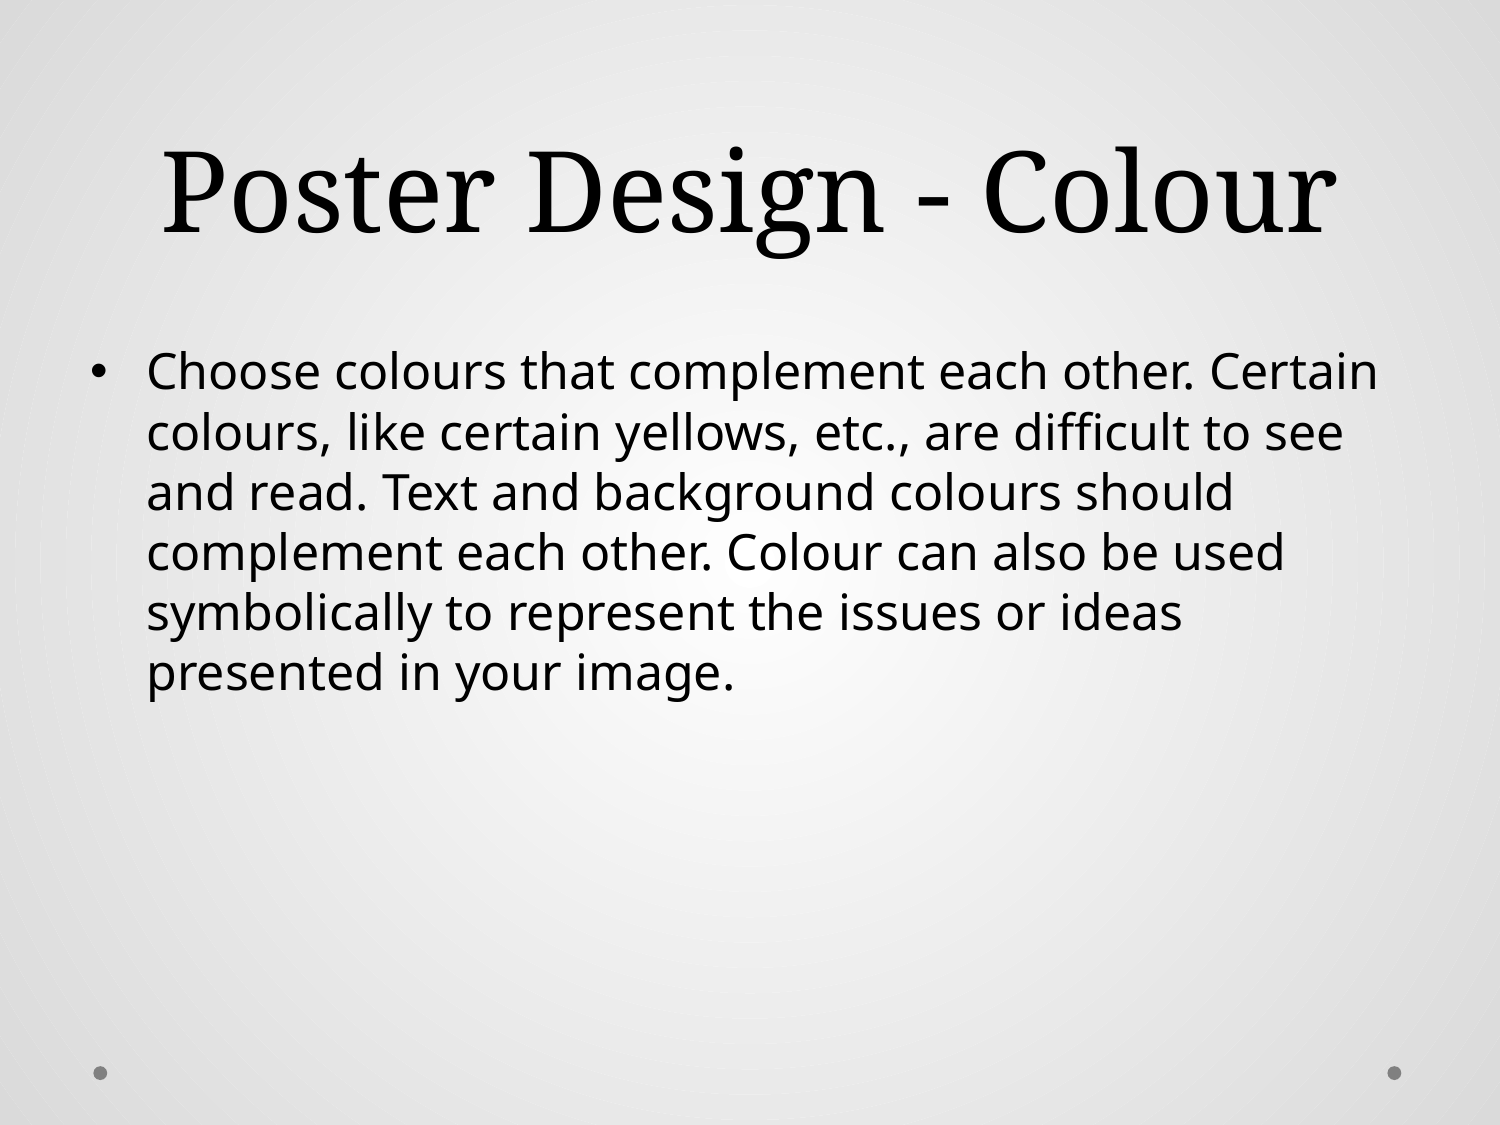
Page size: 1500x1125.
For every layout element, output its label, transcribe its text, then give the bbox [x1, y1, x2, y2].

title Poster Design - Colour [75, 0, 1425, 262]
list Choose colours that complement each other. Certain colours, like certain yellows, etc., are difficult to see and read. Text and background colours should complement each other. Colour can also be used symbolically to represent the issues or ideas presented in your image. [75, 262, 1425, 1005]
